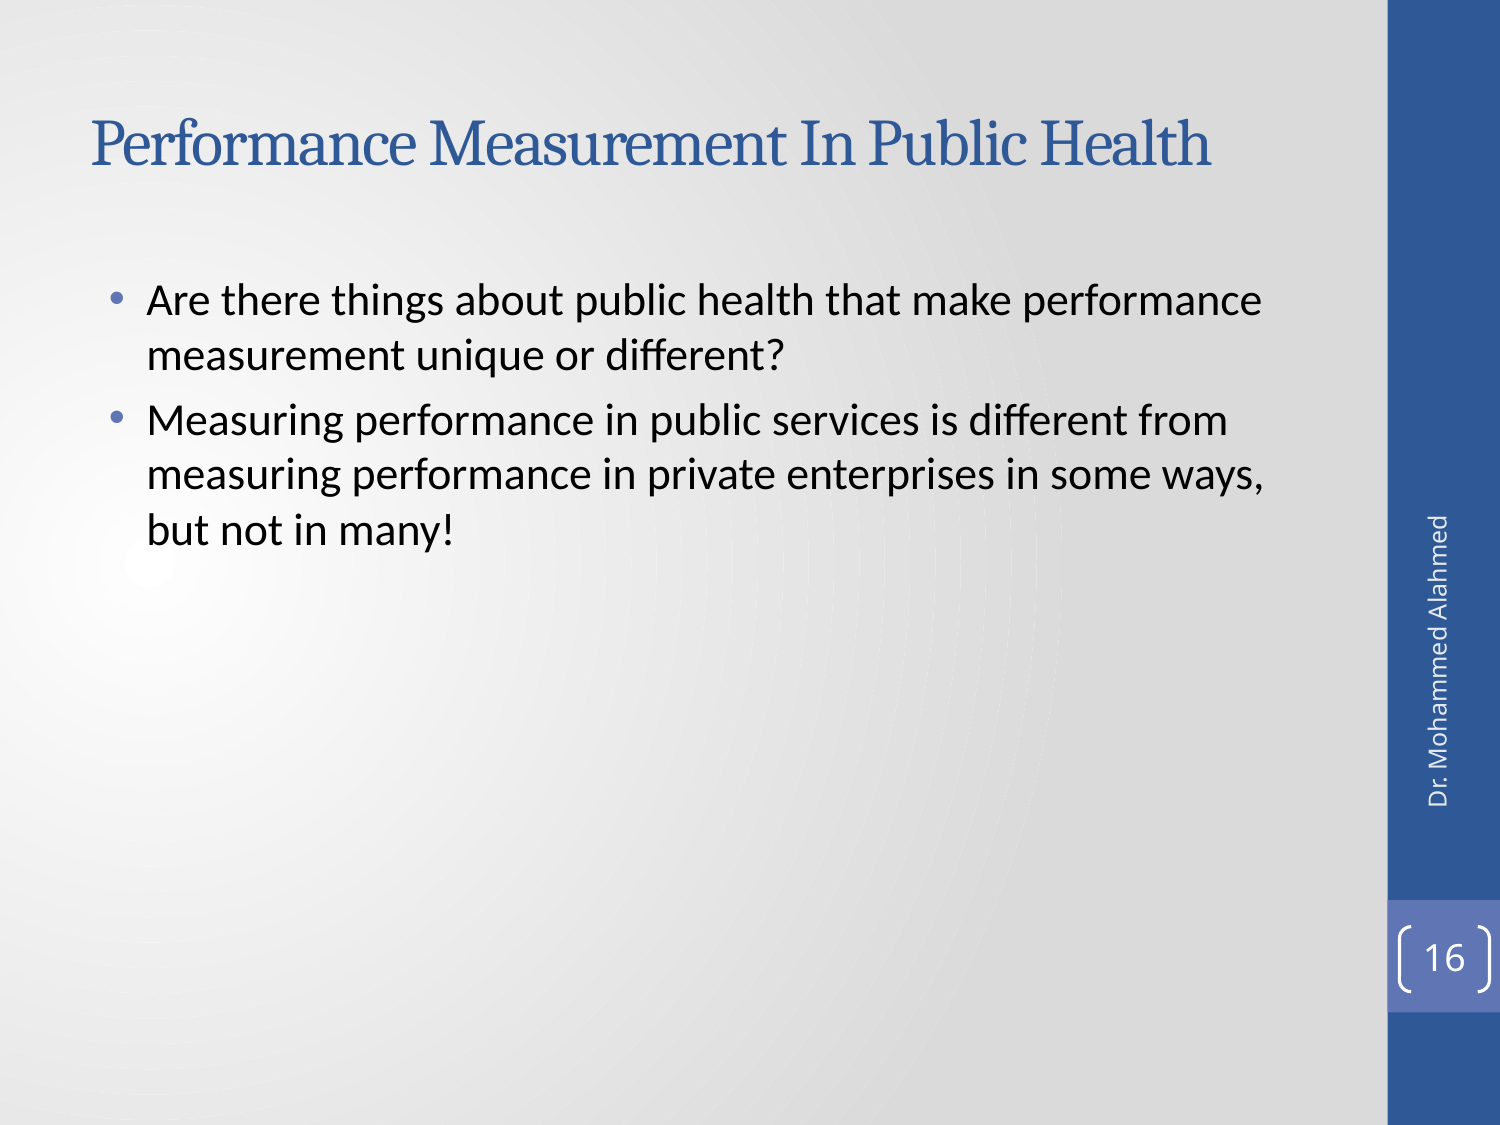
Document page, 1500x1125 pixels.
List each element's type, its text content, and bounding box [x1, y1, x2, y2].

footer Dr. Mohammed Alahmed [1408, 500, 1469, 889]
list Are there things about public health that make performance measurement unique or different? Measuring performance in public services is different from measuring performance in private enterprises in some ways, but not in many! [75, 262, 1325, 1050]
slide_number 16 [1397, 925, 1492, 994]
title Performance Measurement In Public Health [75, 45, 1325, 233]
